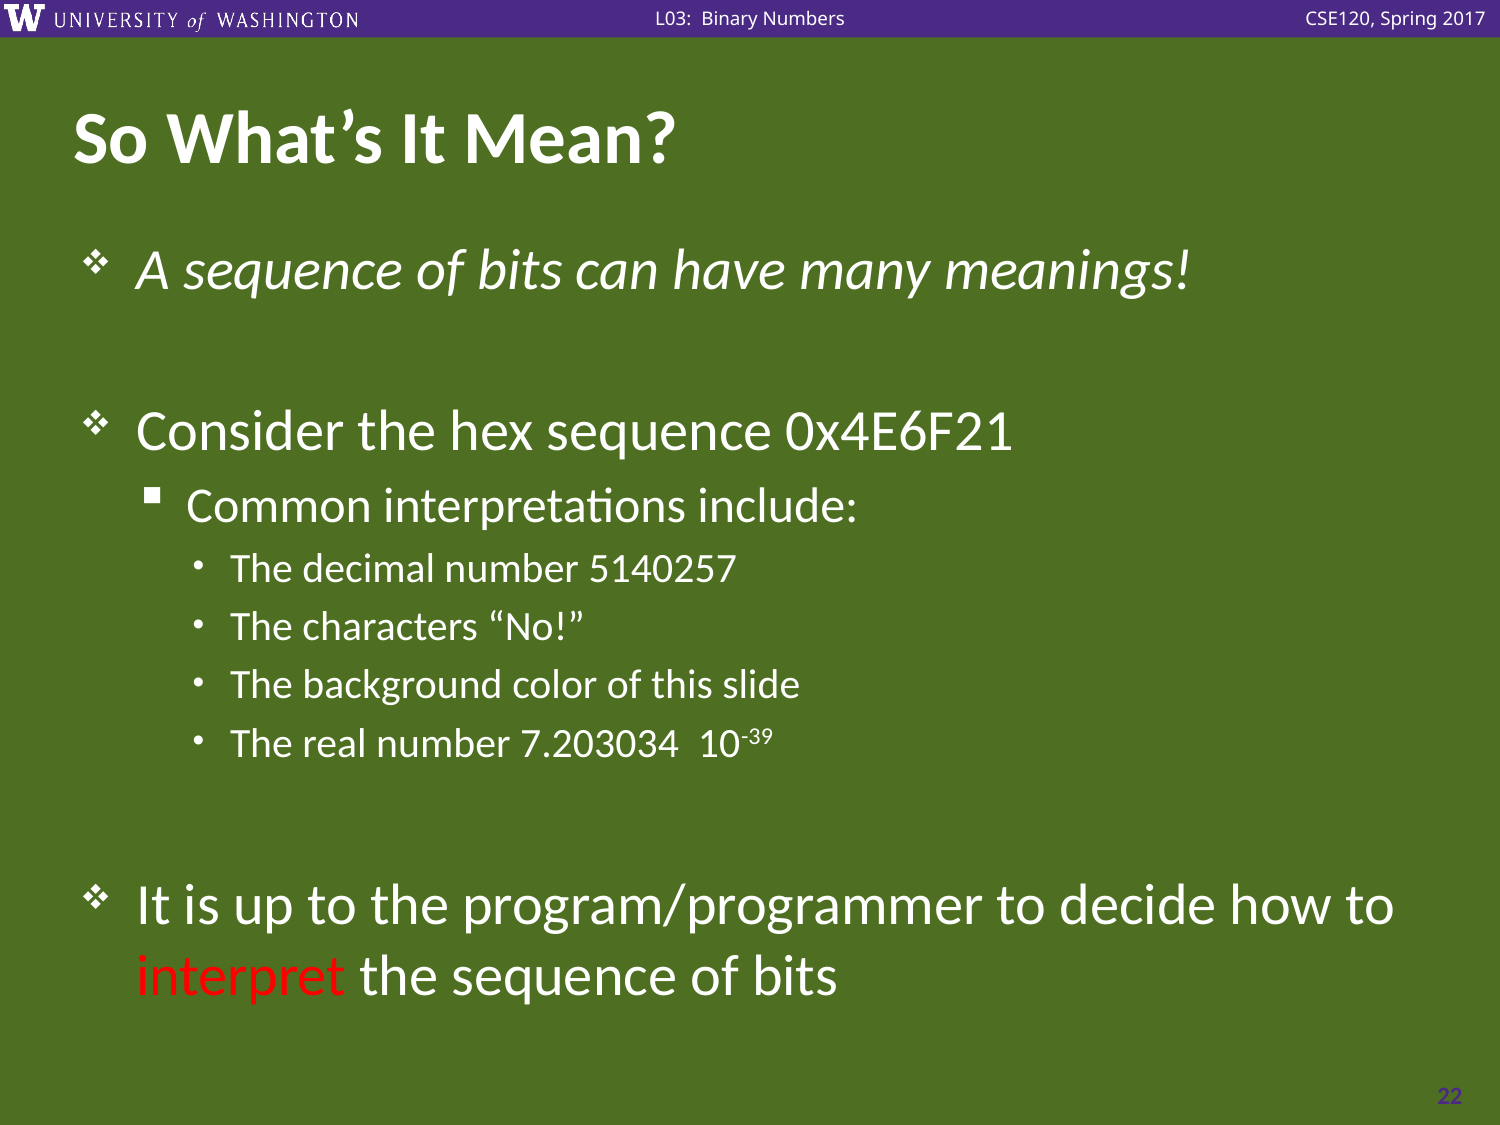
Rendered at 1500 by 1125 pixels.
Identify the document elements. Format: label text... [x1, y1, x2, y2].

slide_number 22 [1400, 1065, 1500, 1125]
title So What’s It Mean? [58, 71, 1438, 197]
picture [4, 4, 358, 32]
